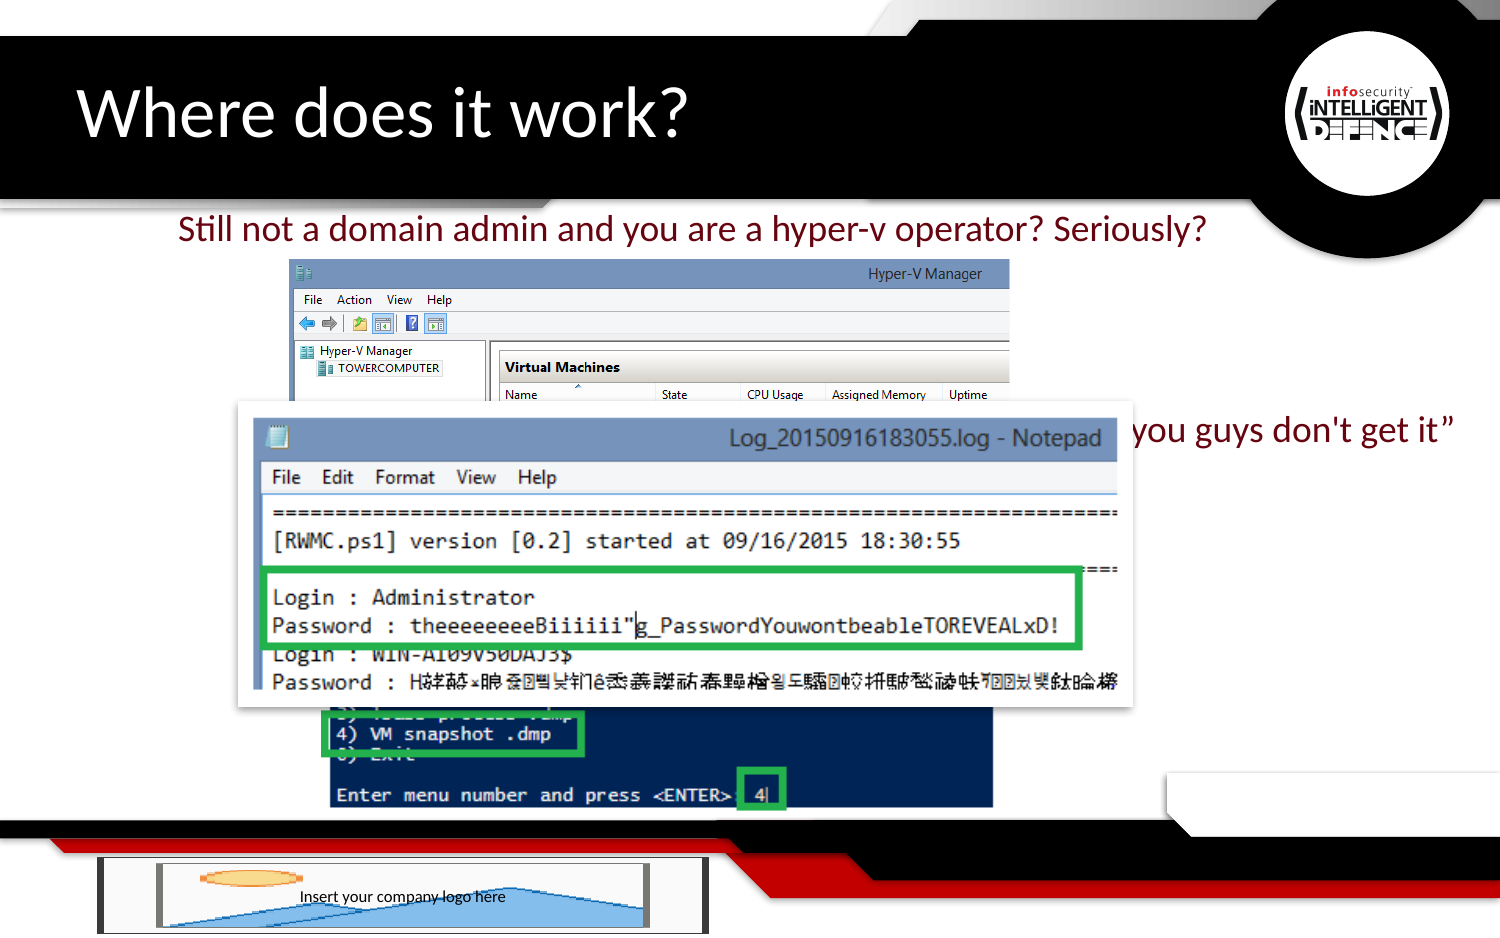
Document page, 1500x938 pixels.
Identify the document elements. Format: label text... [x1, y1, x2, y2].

text_box Still not a domain admin and you are a hyper-v operator? Seriously? [163, 197, 1305, 257]
text_box “sorry you guys don't get it” [1379, 402, 1500, 466]
text_box [84, 192, 1379, 907]
picture [251, 259, 1119, 815]
title Where does it work? [76, 38, 1199, 195]
picture [74, 853, 732, 938]
